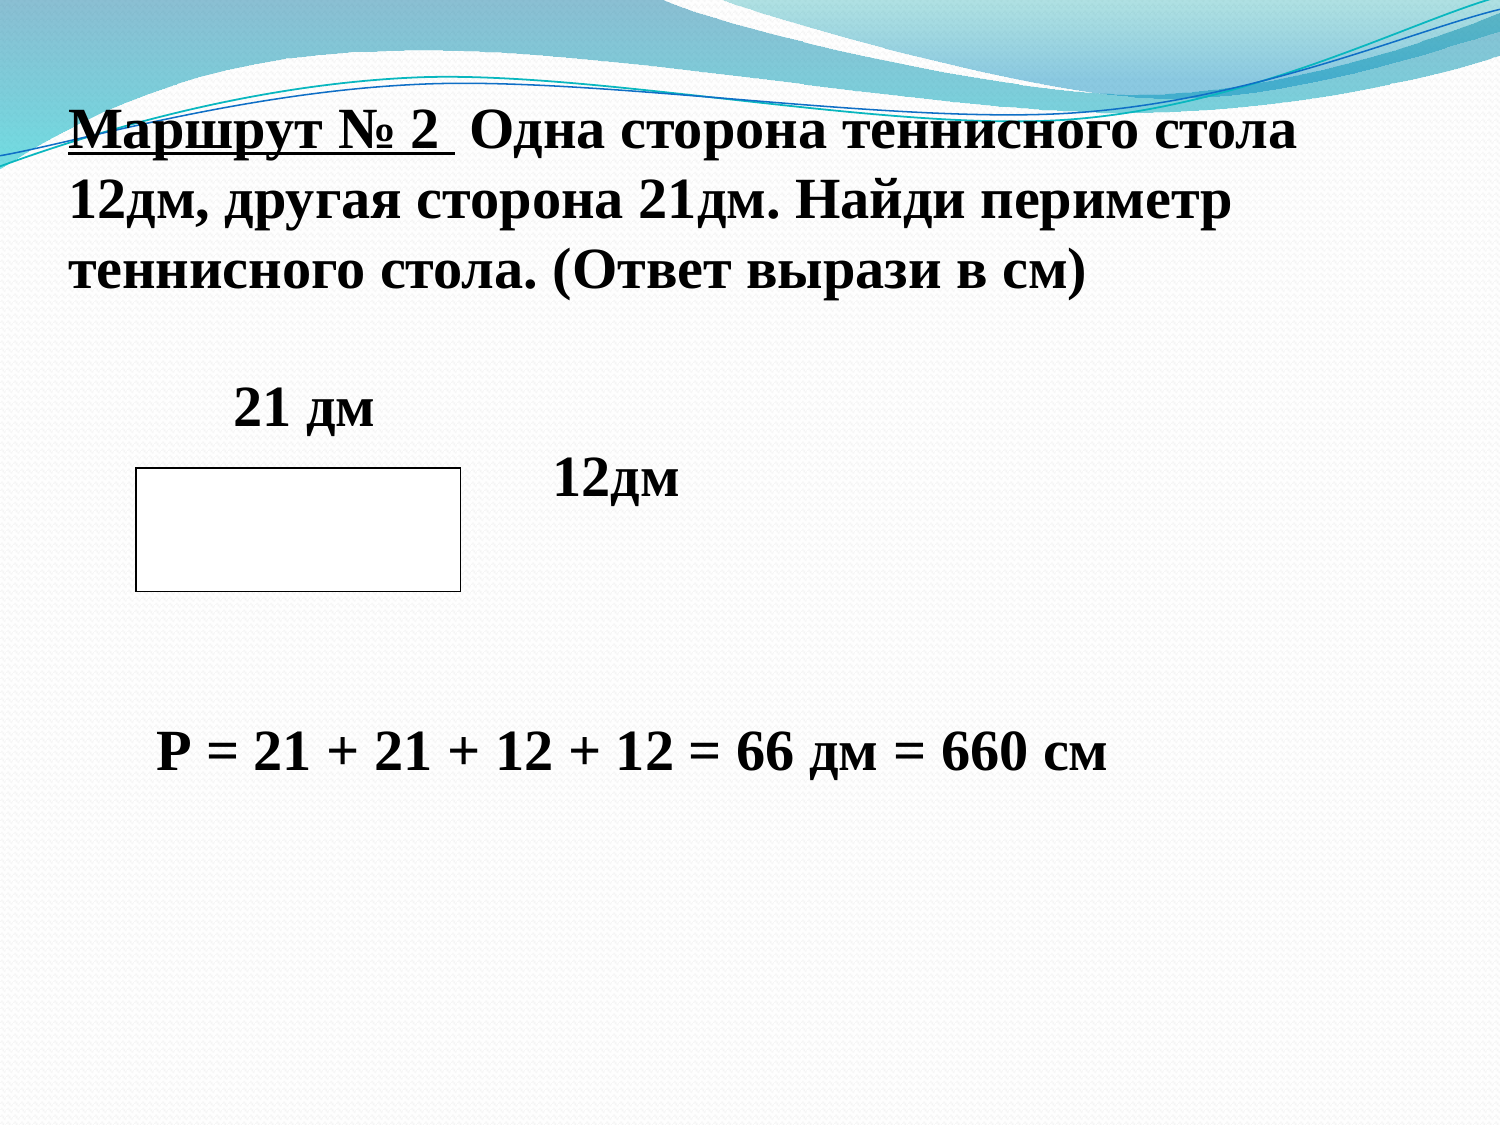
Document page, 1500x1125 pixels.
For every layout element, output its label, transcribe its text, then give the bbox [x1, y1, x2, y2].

text_box Р = 21 + 21 + 12 + 12 = 66 дм = 660 см [141, 704, 1139, 789]
text_box 21 дм 12дм [218, 290, 874, 516]
text_box [135, 467, 461, 592]
text_box Маршрут № 2 Одна сторона теннисного стола 12дм, другая сторона 21дм. Найди периметр теннисного стола. (Ответ вырази в см) [53, 82, 1424, 413]
